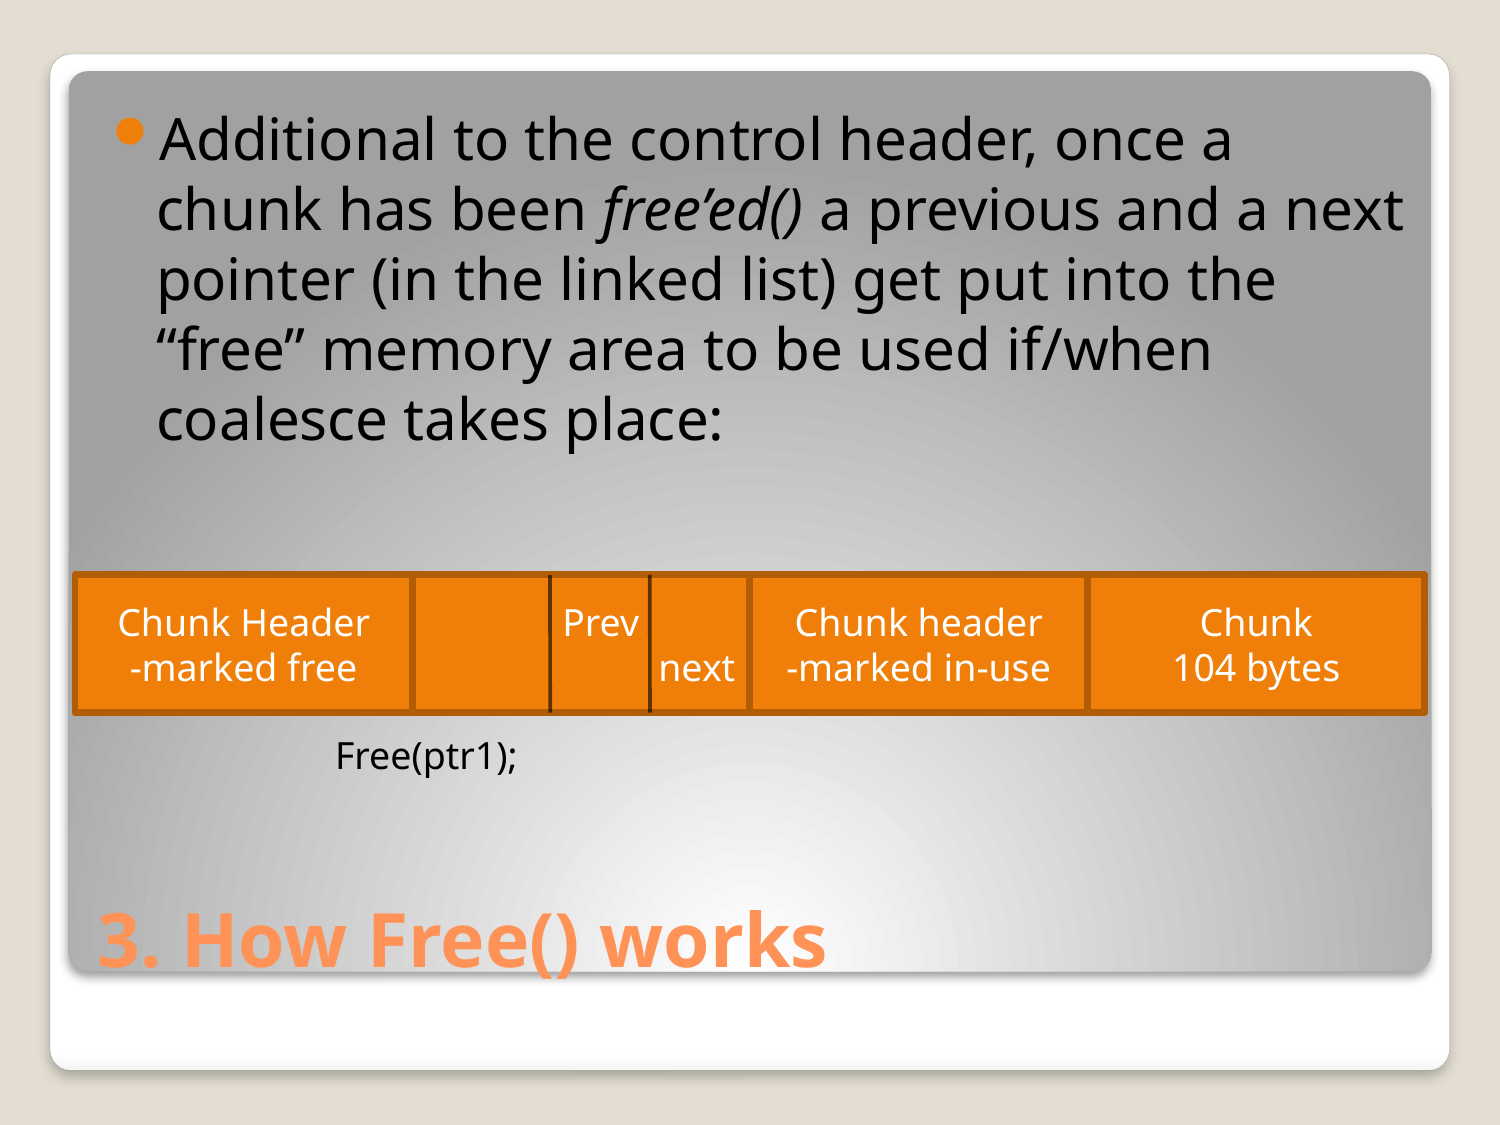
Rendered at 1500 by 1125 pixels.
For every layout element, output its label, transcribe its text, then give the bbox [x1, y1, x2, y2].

text_box Chunk header -marked in-use [752, 571, 1091, 716]
list Additional to the control header, once a chunk has been free’ed() a previous and a next pointer (in the linked list) get put into the “free” memory area to be used if/when coalesce takes place: [82, 86, 1425, 538]
text_box Chunk Header -marked free [72, 571, 410, 716]
text_box Free(ptr1); [320, 724, 533, 830]
title 3. How Free() works [82, 817, 1425, 990]
text_box Chunk 104 bytes [1090, 571, 1428, 716]
text_box Prev next [409, 571, 753, 716]
